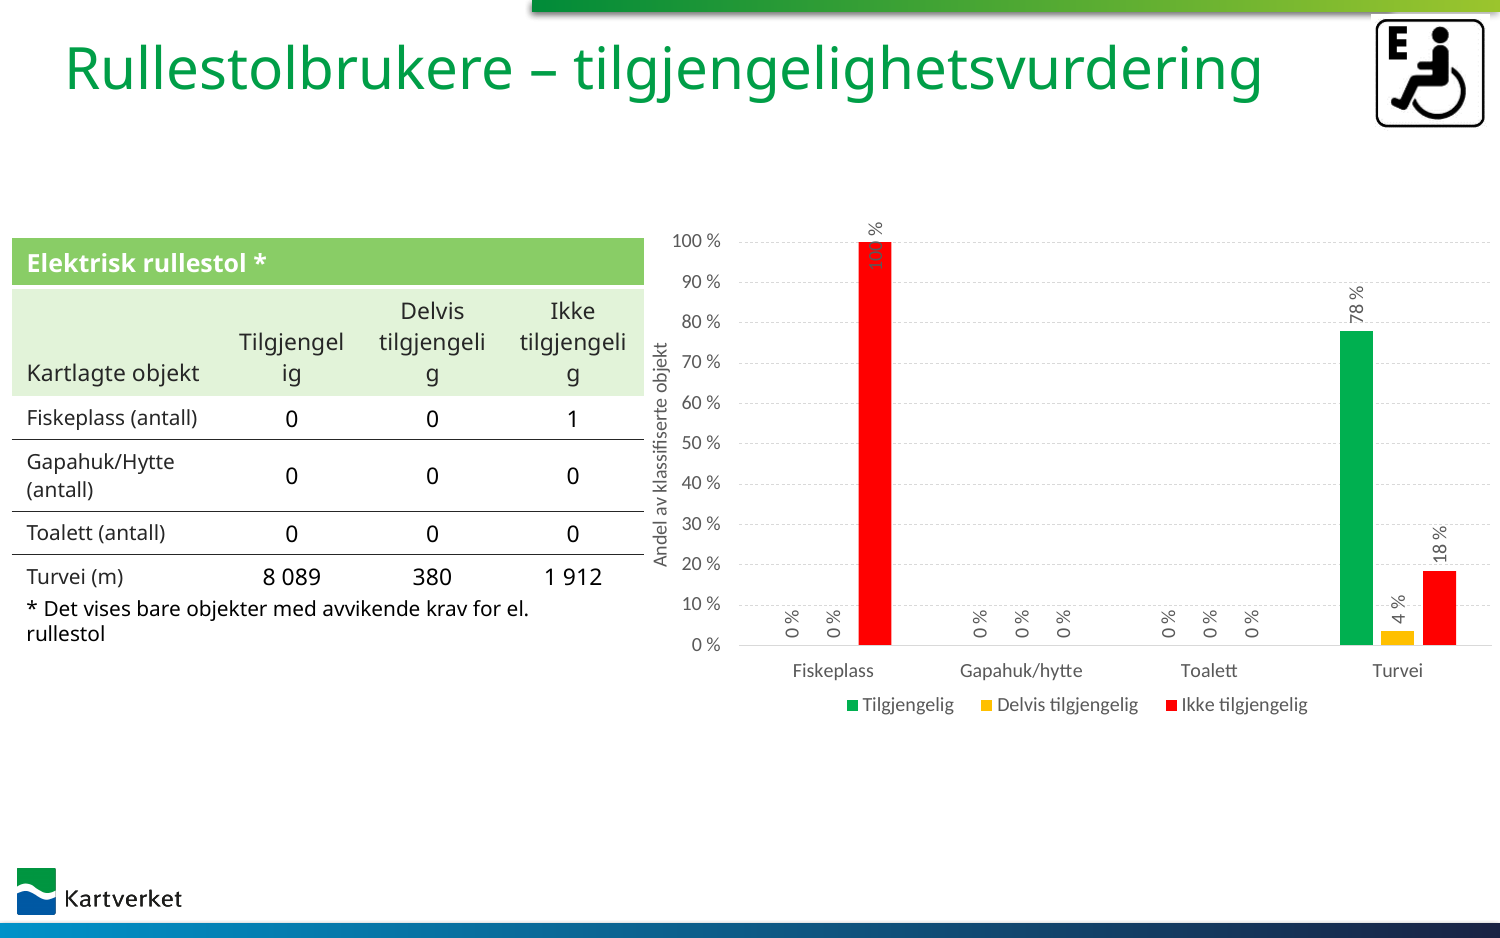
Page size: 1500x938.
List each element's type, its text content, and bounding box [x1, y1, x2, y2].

picture [643, 218, 1500, 728]
table_cell 1 [503, 396, 638, 439]
table_cell Ikke tilgjengelig [503, 289, 638, 396]
table_cell 0 [222, 512, 362, 554]
table_cell 0 [362, 396, 503, 439]
table_cell 0 [362, 512, 503, 554]
table_cell Tilgjengelig [222, 289, 362, 396]
table_cell 0 [503, 512, 638, 554]
table_cell 1 912 [503, 555, 638, 598]
text_box * Det vises bare objekter med avvikende krav for el. rullestol [11, 588, 597, 653]
table_cell 0 [362, 440, 503, 511]
table_cell Gapahuk/Hytte (antall) [12, 440, 222, 511]
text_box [1371, 13, 1491, 133]
table_cell Kartlagte objekt [12, 289, 222, 396]
table_cell 0 [222, 396, 362, 439]
table_cell 0 [222, 440, 362, 511]
table_cell 8 089 [222, 555, 362, 588]
table_cell Toalett (antall) [12, 512, 222, 554]
table_cell Delvis tilgjengelig [362, 289, 503, 396]
table_header Elektrisk rullestol * [12, 238, 638, 285]
text_box Rullestolbrukere – tilgjengelighetsvurdering [49, 12, 1372, 109]
table_cell 380 [362, 555, 503, 588]
table_cell 0 [503, 440, 638, 511]
table_cell Fiskeplass (antall) [12, 396, 222, 439]
table_cell Turvei (m) [12, 555, 222, 588]
